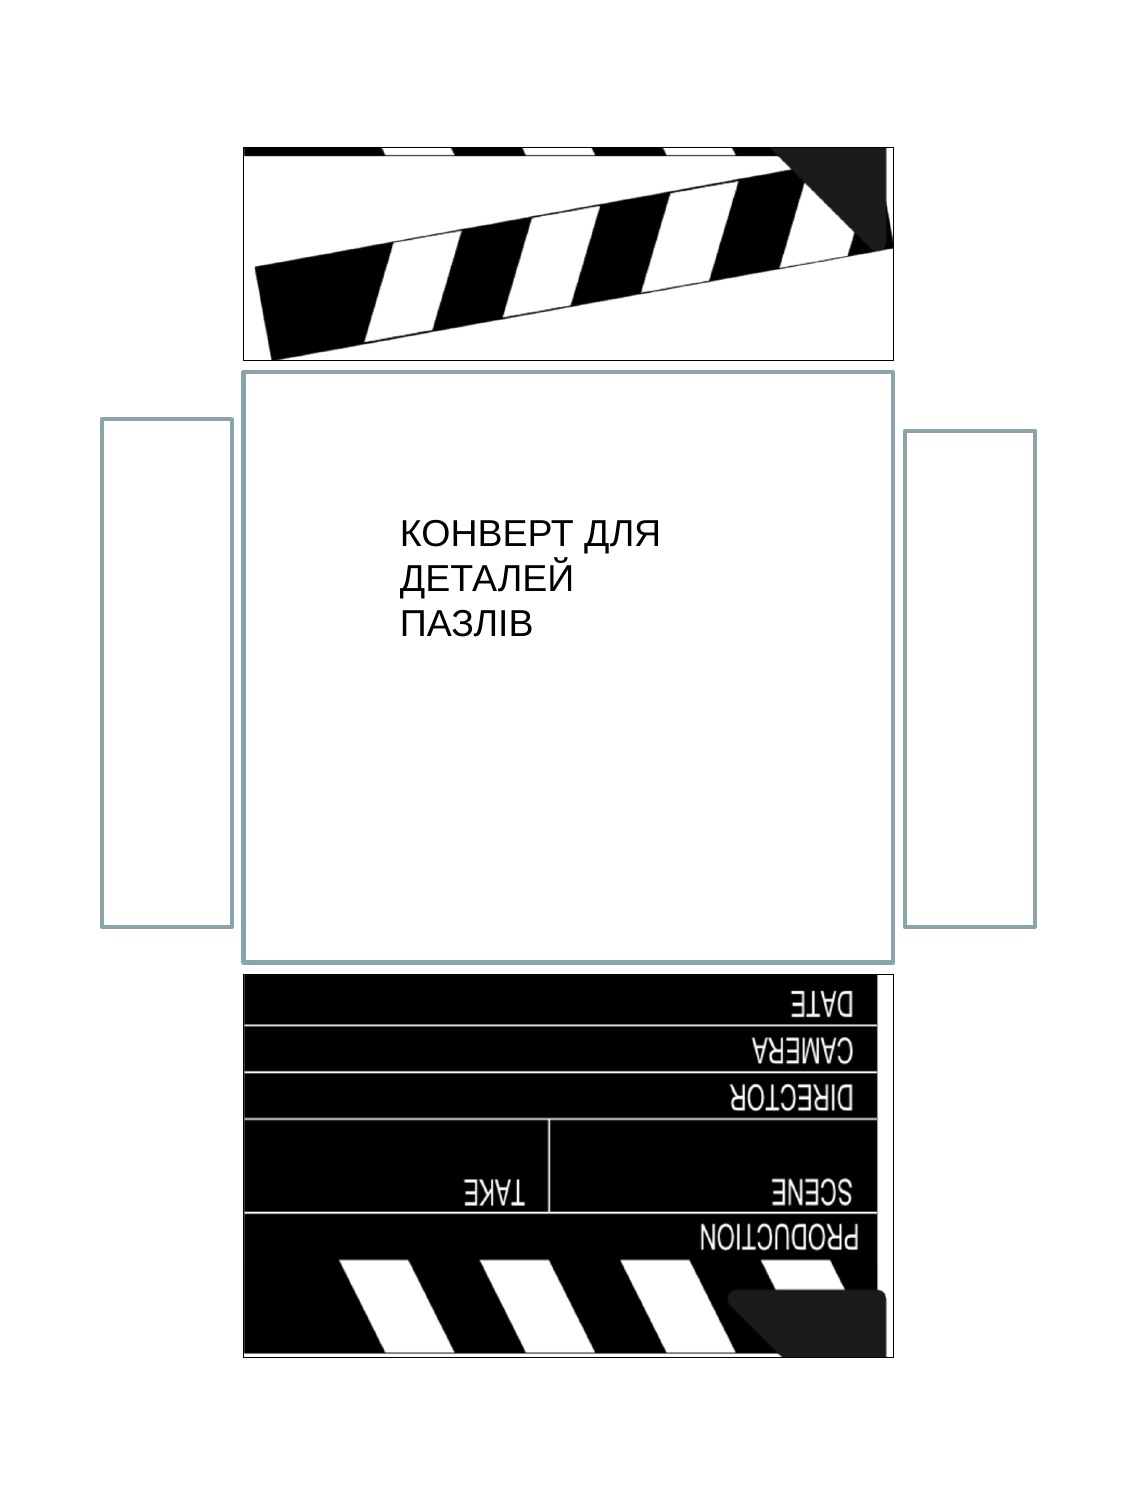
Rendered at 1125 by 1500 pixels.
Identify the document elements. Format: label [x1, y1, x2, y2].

text_box [903, 429, 1037, 832]
text_box [100, 417, 234, 832]
picture [0, 0, 1125, 1500]
